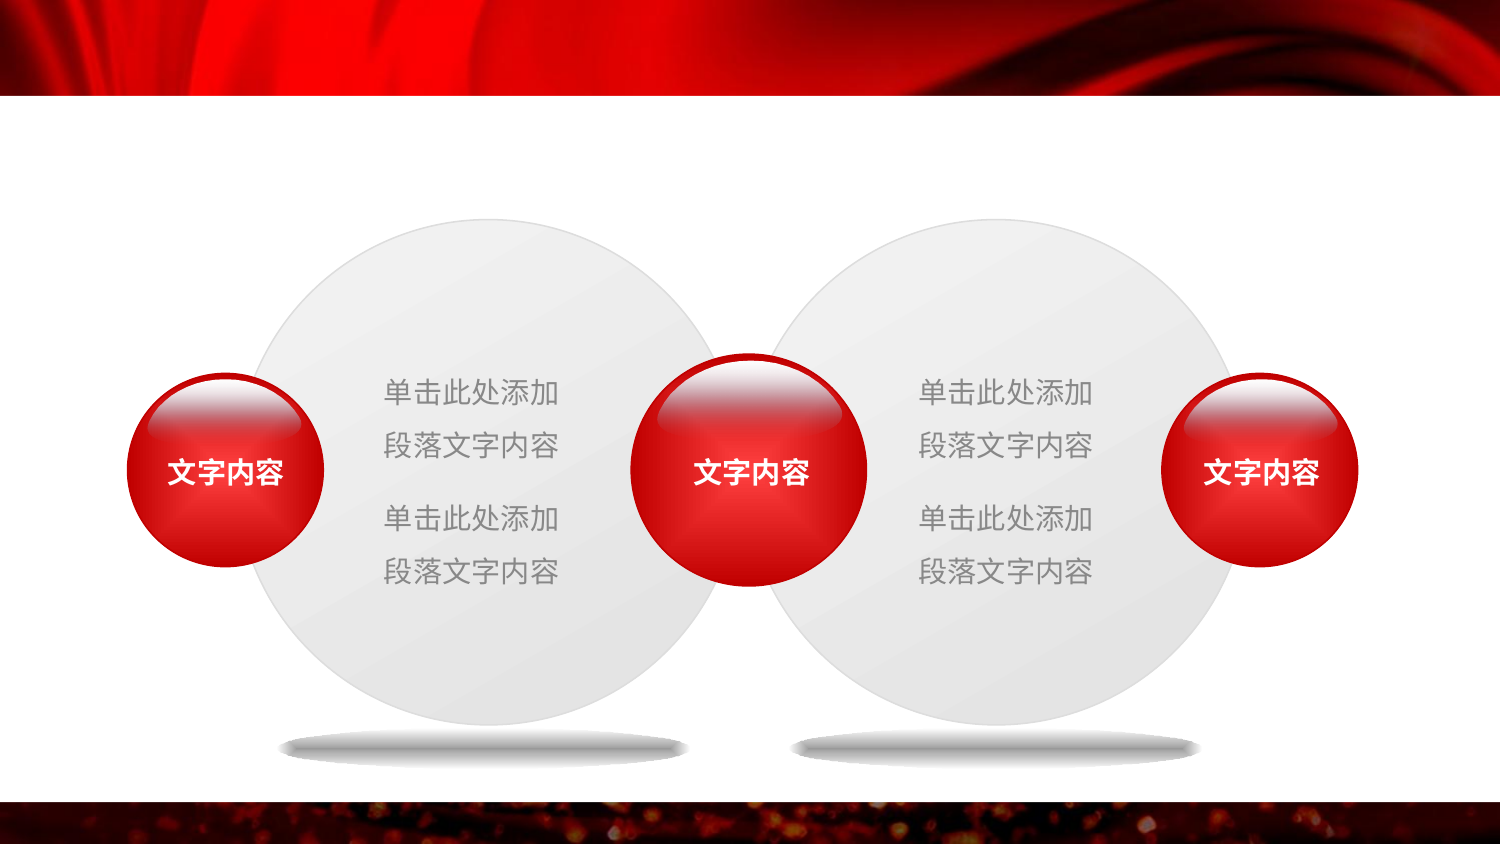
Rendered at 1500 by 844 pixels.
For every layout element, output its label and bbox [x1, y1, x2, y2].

text_box [1161, 373, 1359, 567]
text_box [631, 354, 867, 586]
text_box [127, 373, 324, 567]
text_box [788, 727, 1203, 769]
picture [0, 0, 1500, 95]
text_box [743, 219, 1249, 725]
picture [0, 803, 1500, 844]
text_box [276, 727, 691, 769]
text_box [235, 219, 741, 725]
